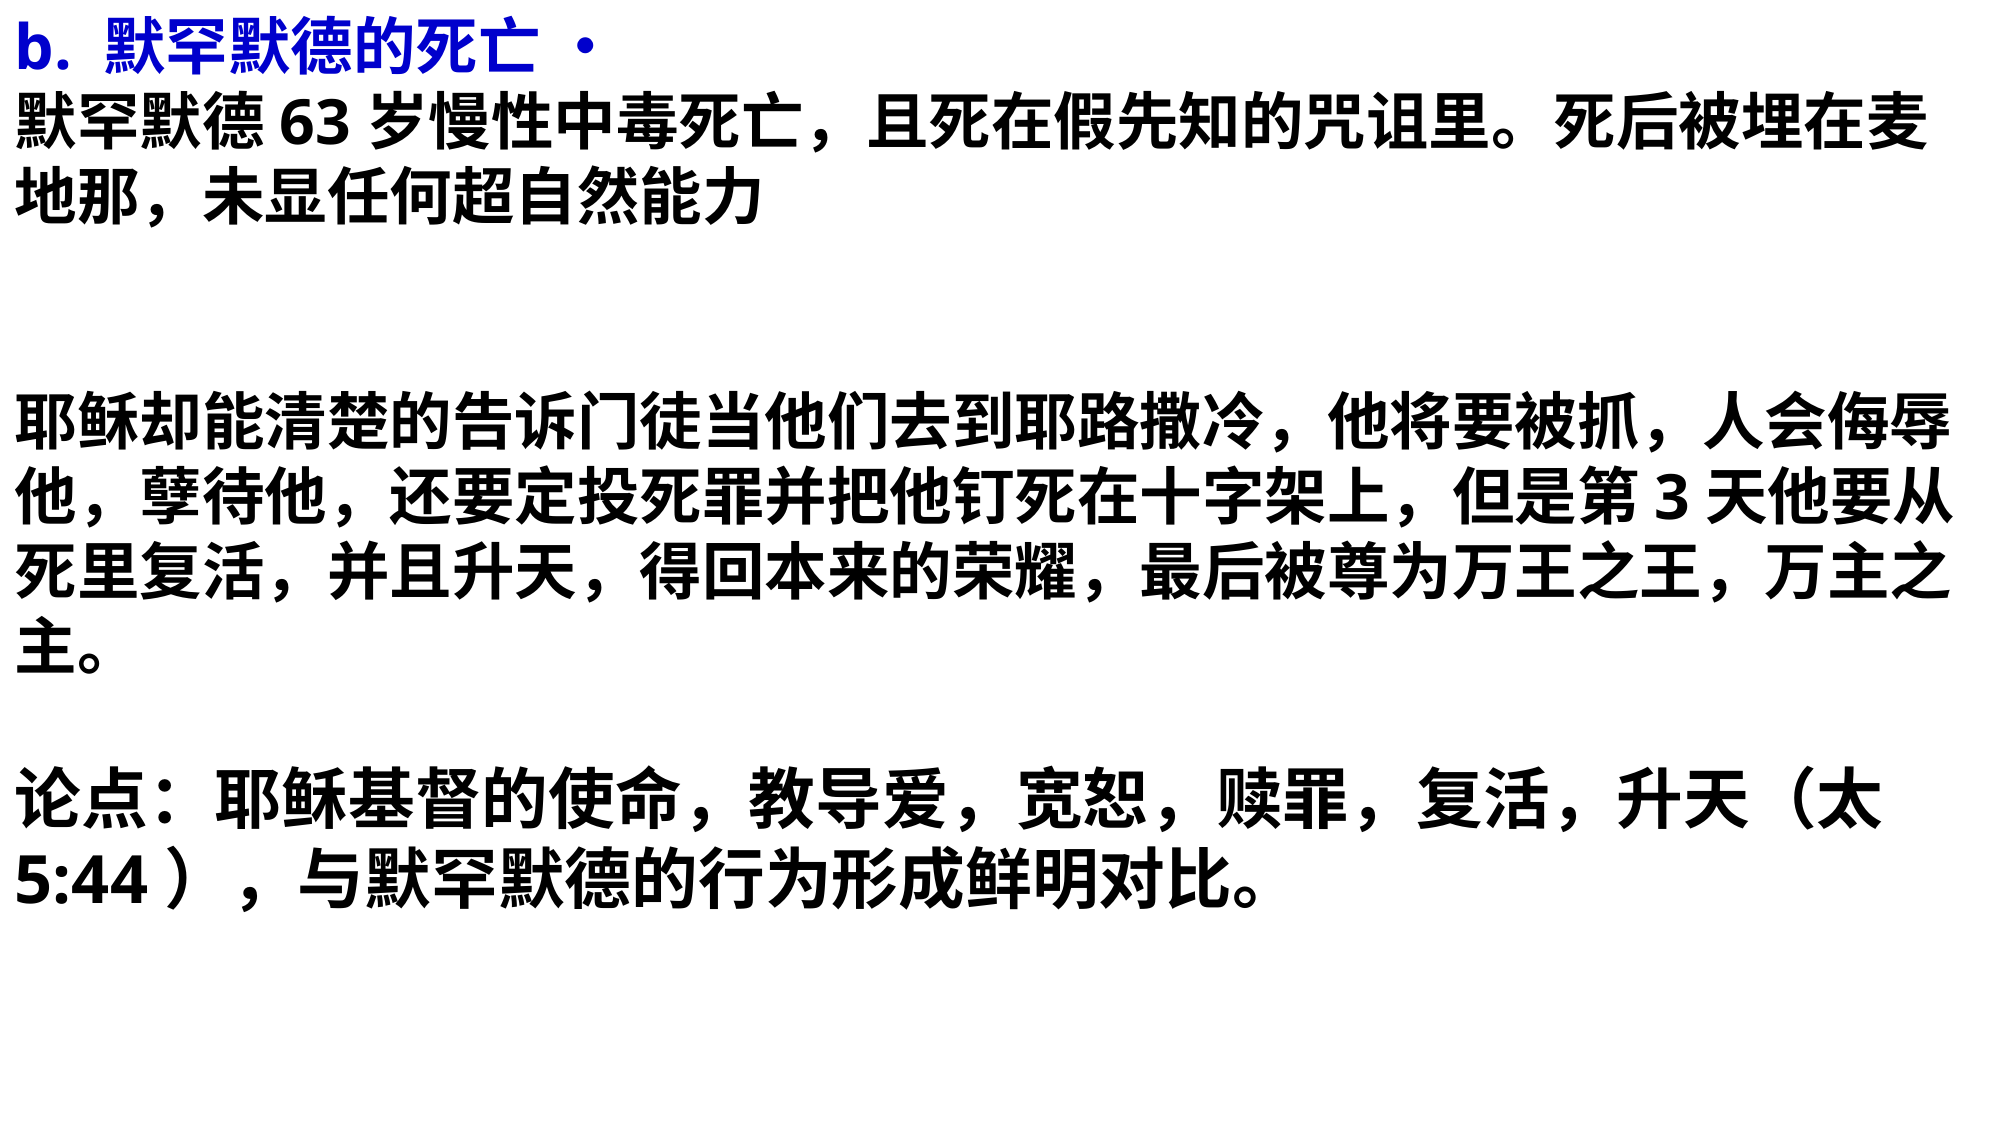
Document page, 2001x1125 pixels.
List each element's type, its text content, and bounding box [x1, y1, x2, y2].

text_box b. 默罕默德的死亡 • 默罕默德63岁慢性中毒死亡，且死在假先知的咒诅里。死后被埋在麦地那，未显任何超自然能力 耶稣却能清楚的告诉门徒当他们去到耶路撒冷，他将要被抓，人会侮辱他，孽待他，还要定投死罪并把他钉死在十字架上，但是第3天他要从死里复活，并且升天，得回本来的荣耀，最后被尊为万王之王，万主之主。 论点：耶稣基督的使命，教导爱，宽恕，赎罪，复活，升天（太5:44），与默罕默德的行为形成鲜明对比。 [0, 0, 2000, 924]
